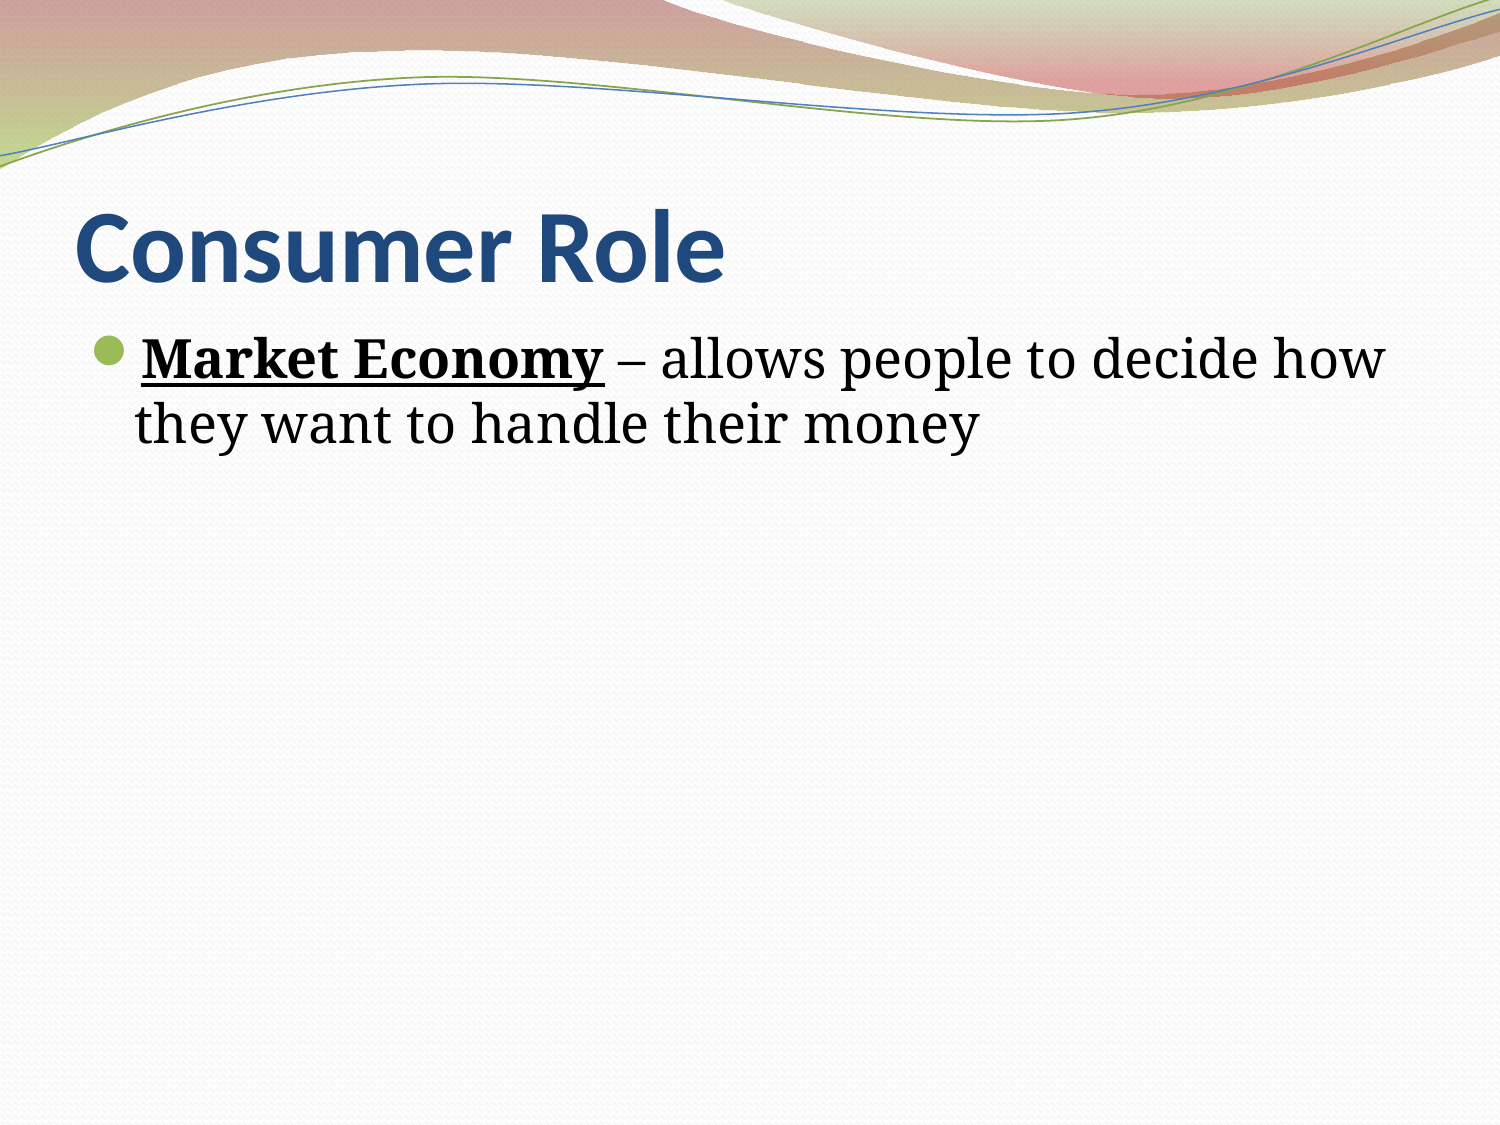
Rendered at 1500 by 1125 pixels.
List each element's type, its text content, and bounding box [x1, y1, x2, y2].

list Market Economy – allows people to decide how they want to handle their money [75, 317, 1425, 1038]
title Consumer Role [75, 115, 1425, 303]
